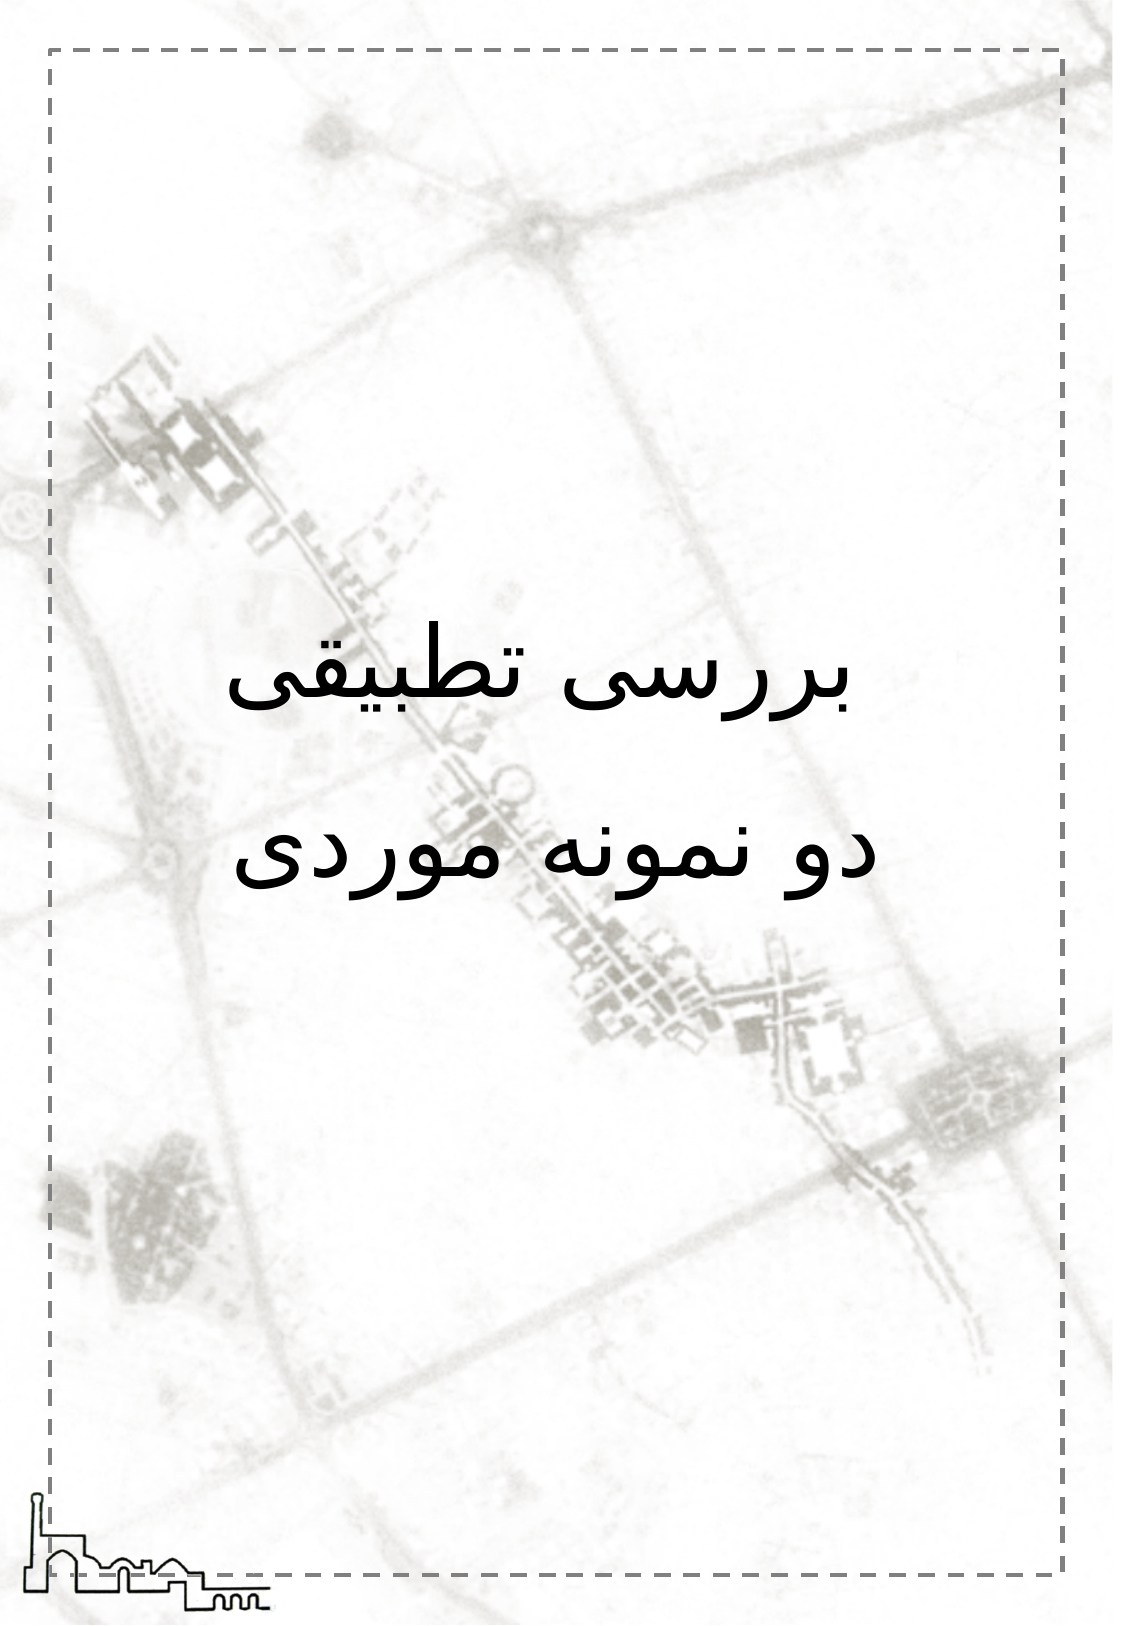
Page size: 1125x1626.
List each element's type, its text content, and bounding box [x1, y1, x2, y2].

picture [0, 255, 1125, 1369]
text_box بررسی تطبیقی دو نمونه موردی [48, 1378, 1065, 1577]
picture [13, 1419, 275, 1625]
text_box بررسی تطبیقی دو نمونه موردی [48, 48, 1065, 254]
